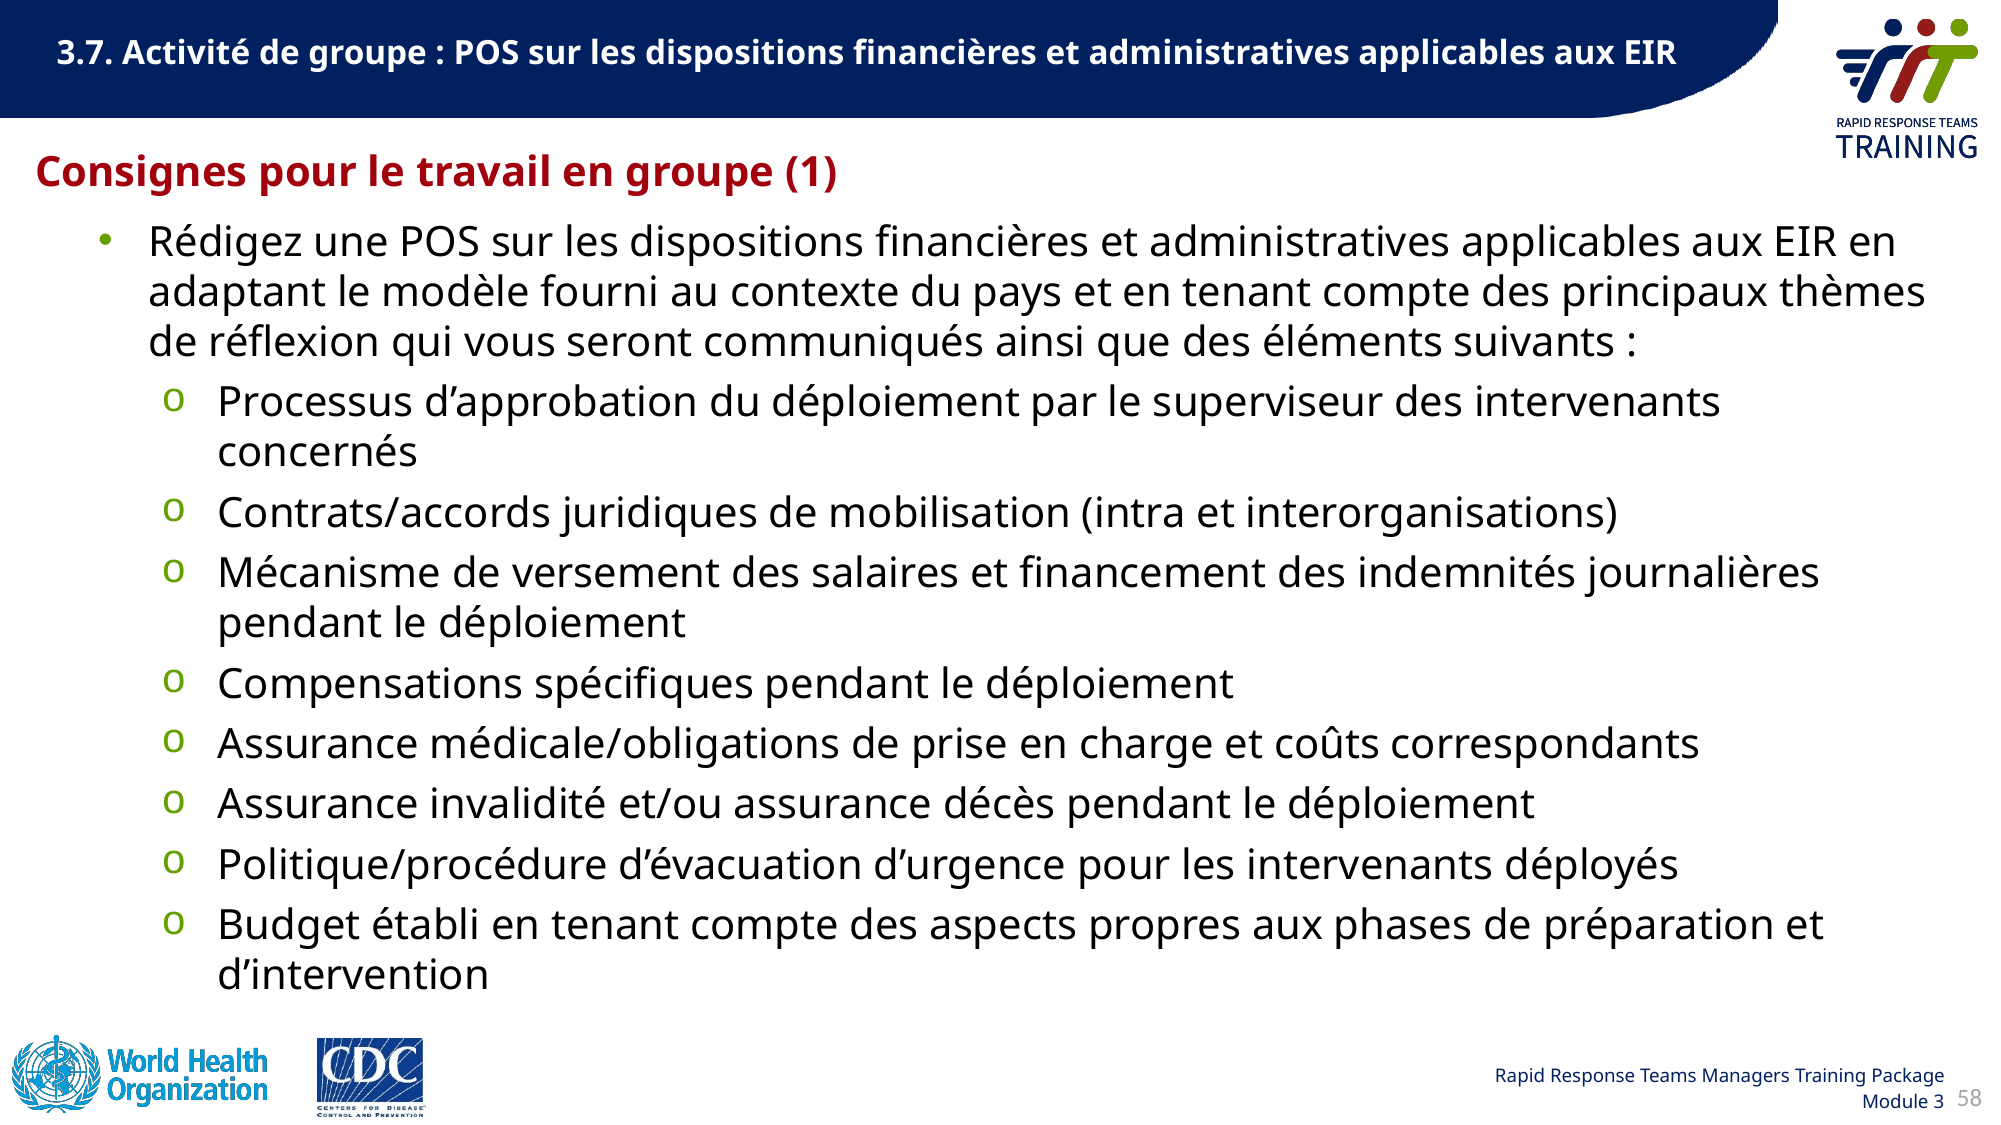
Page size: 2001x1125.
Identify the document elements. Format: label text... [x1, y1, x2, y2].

picture [34, 1054, 43, 1078]
picture [50, 1108, 62, 1113]
picture [1835, 79, 1978, 167]
text_box Rédigez une POS sur les dispositions financières et administratives applicables aux EIR en adaptant le modèle fourni au contexte du pays et en tenant compte des principaux thèmes de réflexion qui vous seront communiqués ainsi que des éléments suivants : Processus d’approbation du déploiement par le superviseur des intervenants concernés Contrats/accords juridiques de mobilisation (intra et interorganisations) Mécanisme de versement des salaires et financement des indemnités journalières pendant le déploiement Compensations spécifiques pendant le déploiement Assurance médicale/obligations de prise en charge et coûts correspondants Assurance invalidité et/ou assurance décès pendant le déploiement Politique/procédure d’évacuation d’urgence pour les intervenants déployés Budget établi en tenant compte des aspects propres aux phases de préparation et dʼintervention [77, 207, 1942, 1006]
picture [12, 1083, 48, 1113]
picture [1835, 19, 1978, 23]
picture [317, 1038, 426, 1117]
title Consignes pour le travail en groupe (1) [27, 119, 1040, 227]
picture [36, 1088, 78, 1105]
picture [0, 0, 1778, 118]
picture [30, 1083, 37, 1091]
picture [22, 1062, 26, 1077]
slide_number 58 [1941, 1073, 2000, 1125]
picture [40, 1062, 47, 1070]
picture [46, 1056, 54, 1062]
picture [71, 1053, 90, 1091]
picture [59, 1035, 267, 1113]
text_box 3.7. Activité de groupe : POS sur les dispositions financières et administratives applicables aux EIR [49, 23, 2000, 79]
picture [12, 1035, 54, 1068]
picture [24, 1054, 36, 1087]
